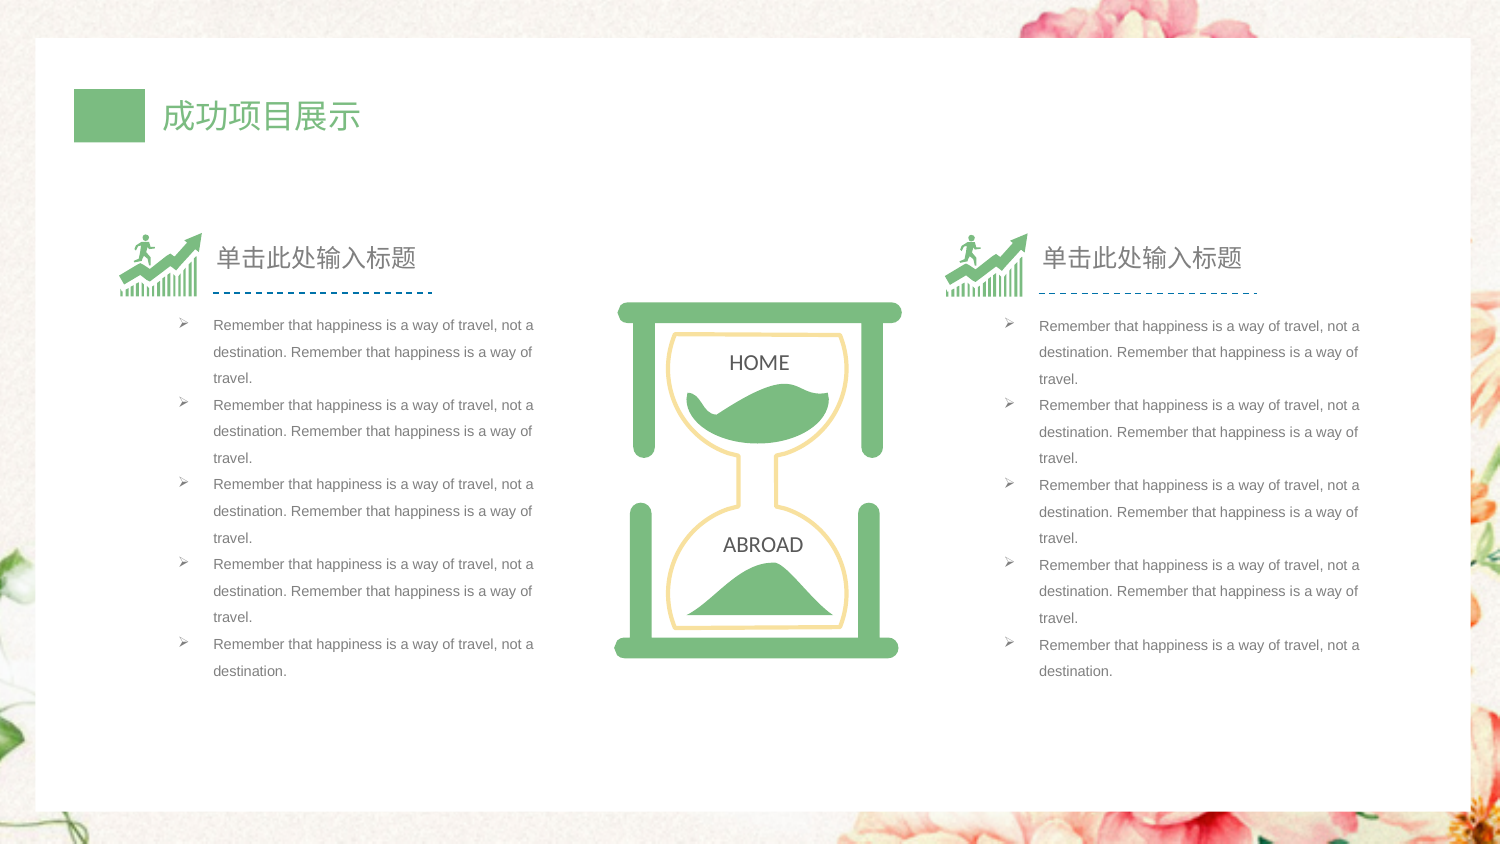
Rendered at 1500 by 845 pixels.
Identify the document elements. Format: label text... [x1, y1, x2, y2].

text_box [1027, 234, 1327, 294]
text_box [146, 285, 150, 297]
text_box [119, 232, 202, 285]
text_box [1019, 256, 1023, 297]
text_box [1014, 262, 1018, 297]
text_box [956, 285, 960, 297]
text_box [613, 302, 903, 659]
text_box [993, 273, 997, 297]
text_box [961, 282, 965, 297]
text_box [162, 276, 166, 297]
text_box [201, 234, 501, 294]
text_box [157, 280, 161, 297]
text_box [130, 285, 134, 297]
picture [0, 0, 1500, 844]
text_box Remember that happiness is a way of travel, not a destination. Remember that happiness is a way of travel. Remember that happiness is a way of travel, not a destination. Remember that happiness is a way of travel. Remember that happiness is a way of travel, not a destination. Remember that happiness is a way of travel. Remember that happiness is a way of travel, not a destination. Remember that happiness is a way of travel. Remember that happiness is a way of travel, not a destination. [992, 301, 1378, 712]
text_box [982, 281, 986, 297]
text_box [944, 233, 1028, 285]
text_box [135, 282, 139, 297]
text_box [193, 256, 197, 297]
text_box Remember that happiness is a way of travel, not a destination. Remember that happiness is a way of travel. Remember that happiness is a way of travel, not a destination. Remember that happiness is a way of travel. Remember that happiness is a way of travel, not a destination. Remember that happiness is a way of travel. Remember that happiness is a way of travel, not a destination. Remember that happiness is a way of travel. Remember that happiness is a way of travel, not a destination. [166, 301, 552, 712]
text_box [188, 261, 192, 297]
text_box [167, 272, 171, 297]
